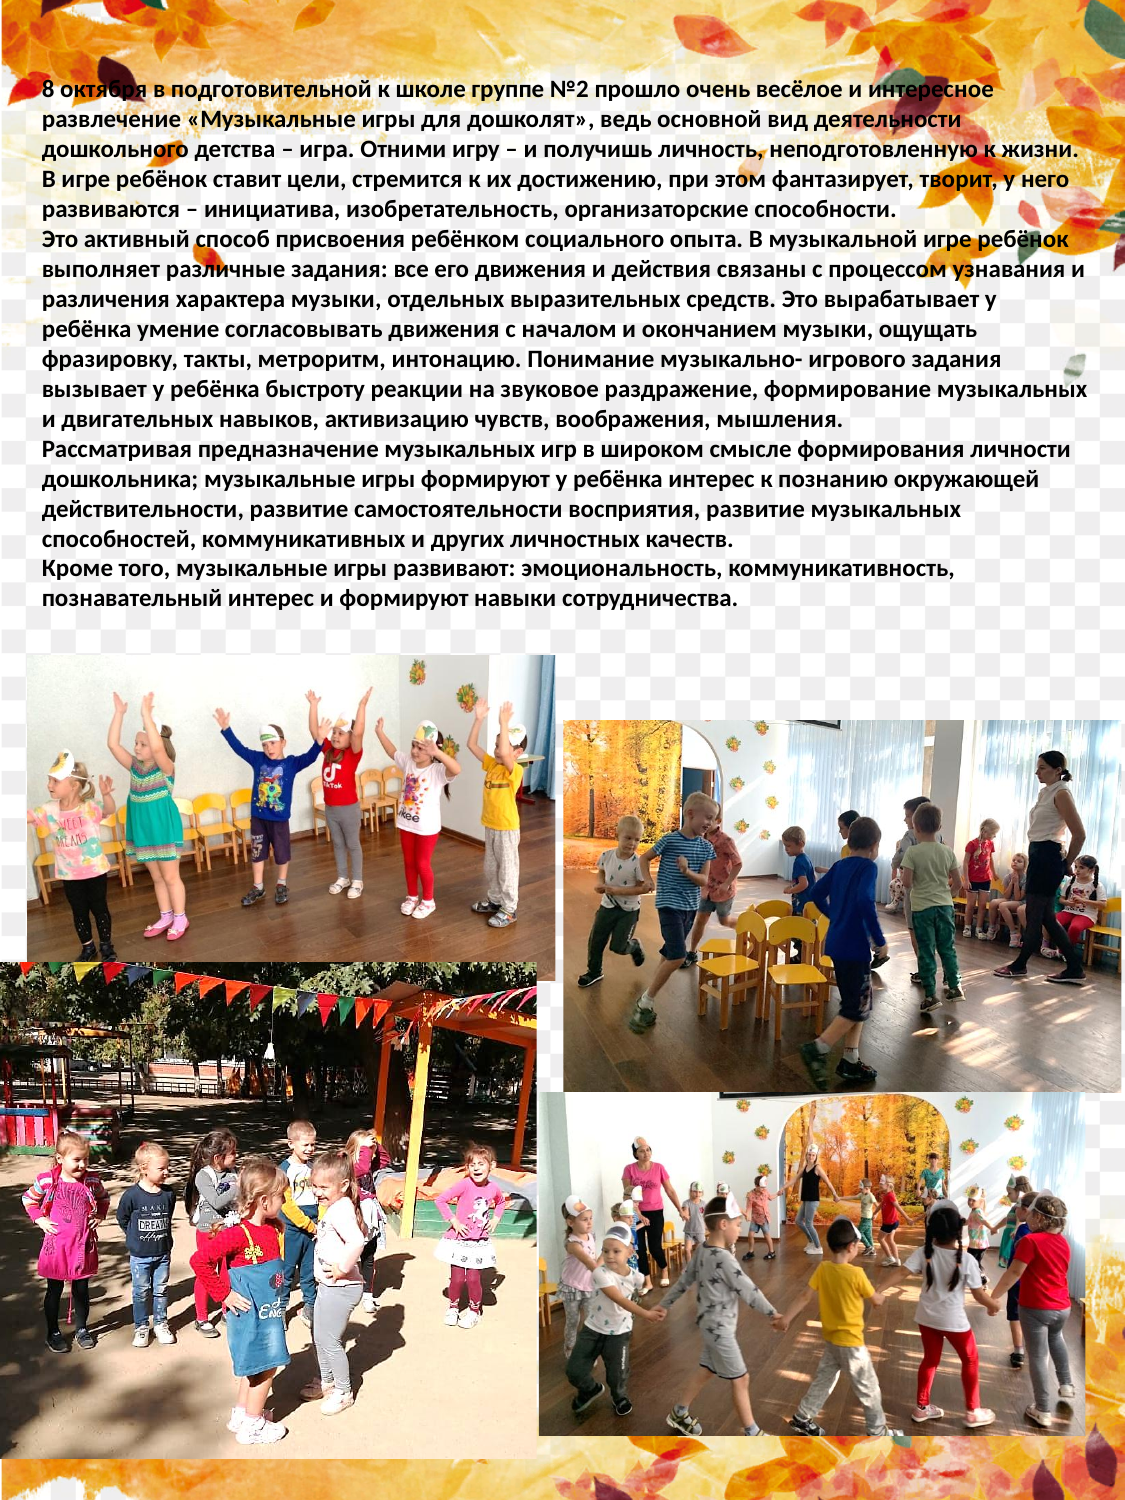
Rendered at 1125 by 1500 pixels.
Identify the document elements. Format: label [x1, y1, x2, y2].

text_box [0, 0, 1125, 1500]
